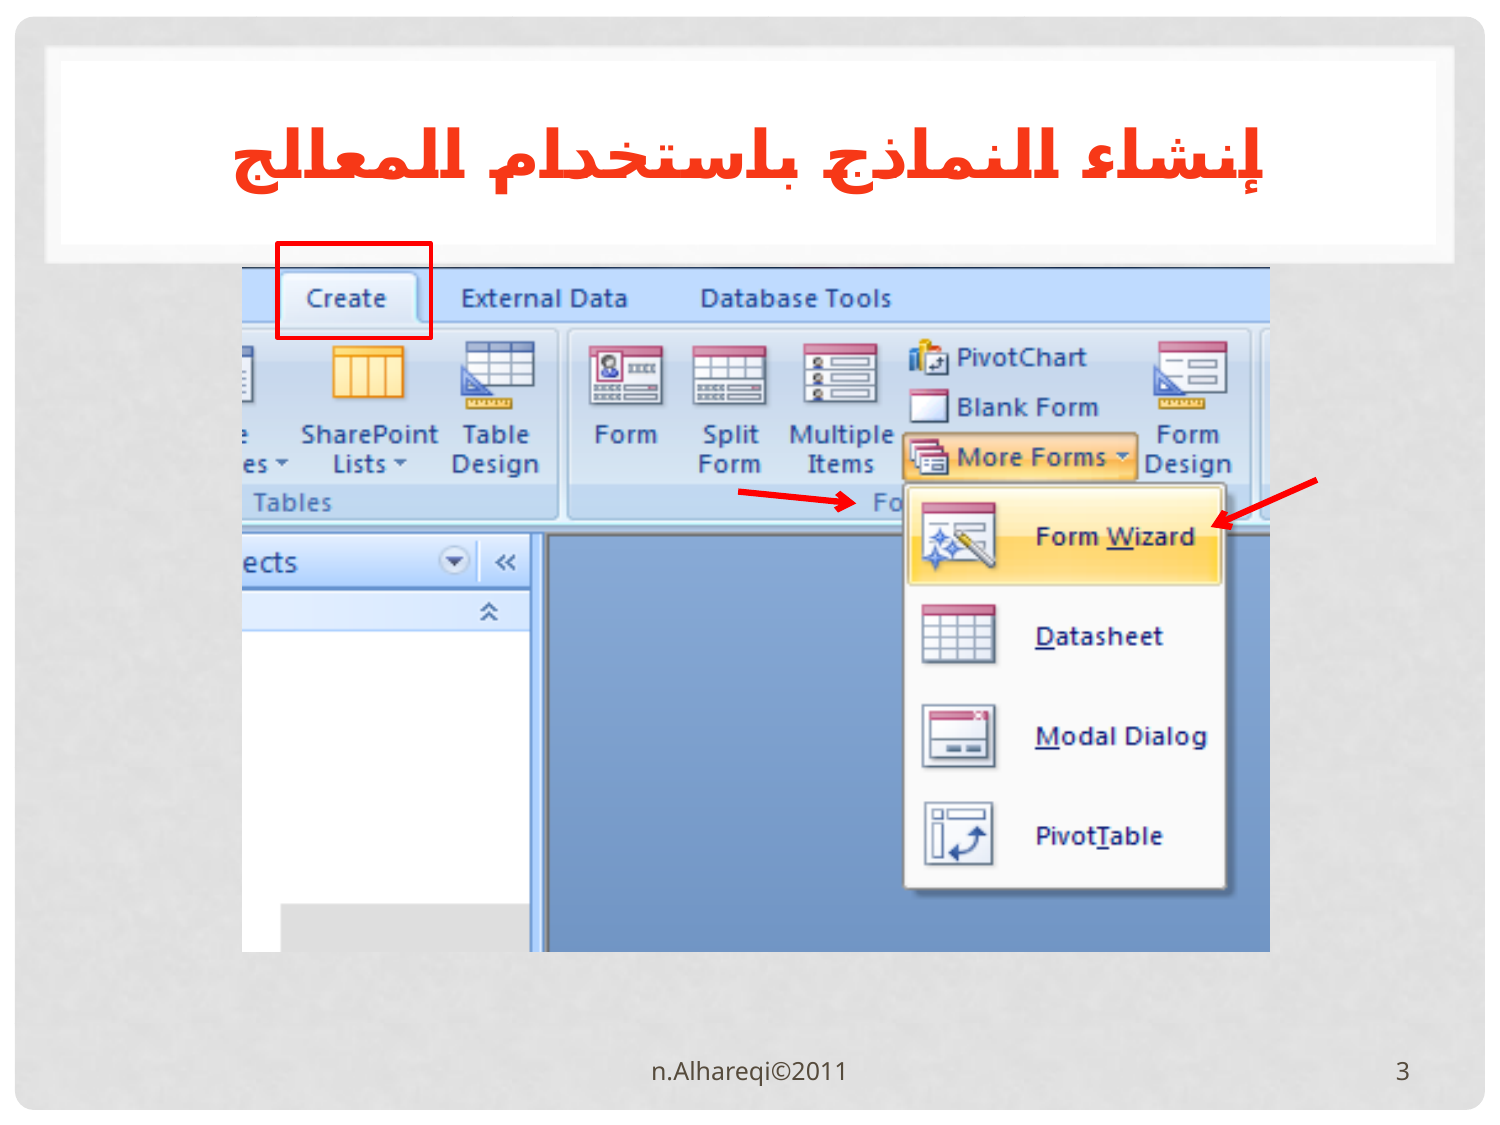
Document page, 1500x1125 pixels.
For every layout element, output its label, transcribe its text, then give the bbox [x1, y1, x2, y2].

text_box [737, 491, 857, 504]
footer n.Alhareqi©2011 [512, 1042, 988, 1103]
text_box [275, 241, 433, 266]
slide_number 3 [1074, 1042, 1425, 1103]
picture [241, 266, 1270, 953]
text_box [1210, 479, 1318, 528]
title إنشاء النماذج باستخدام المعالج [69, 66, 1425, 238]
